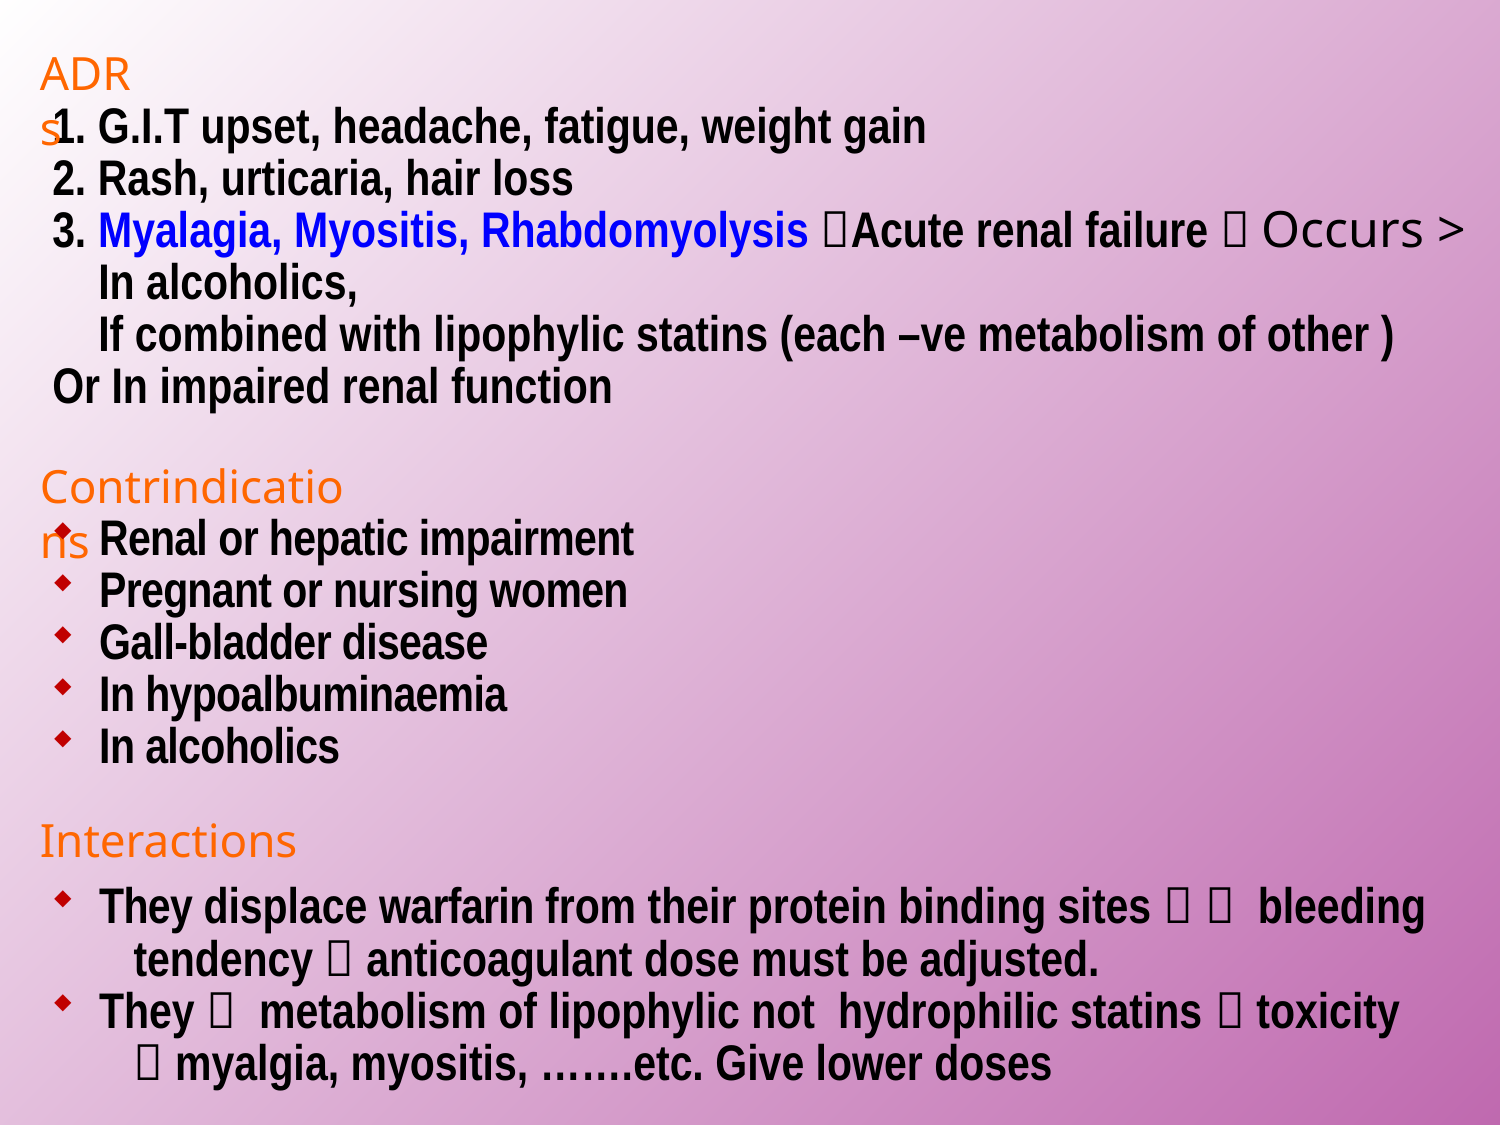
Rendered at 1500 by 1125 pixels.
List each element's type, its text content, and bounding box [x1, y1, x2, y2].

text_box They displace warfarin from their protein binding sites   bleeding tendency  anticoagulant dose must be adjusted. They  metabolism of lipophylic not hydrophilic statins  toxicity  myalgia, myositis, …….etc. Give lower doses [37, 874, 1488, 1098]
text_box Contrindications [24, 449, 363, 575]
text_box ADRs [24, 37, 150, 163]
text_box 1. G.I.T upset, headache, fatigue, weight gain 2. Rash, urticaria, hair loss 3. Myalagia, Myositis, Rhabdomyolysis Acute renal failure  Occurs > In alcoholics, If combined with lipophylic statins (each –ve metabolism of other ) Or In impaired renal function [37, 93, 1500, 421]
text_box Interactions [24, 804, 363, 875]
text_box Renal or hepatic impairment Pregnant or nursing women Gall-bladder disease In hypoalbuminaemia In alcoholics [37, 505, 1050, 782]
